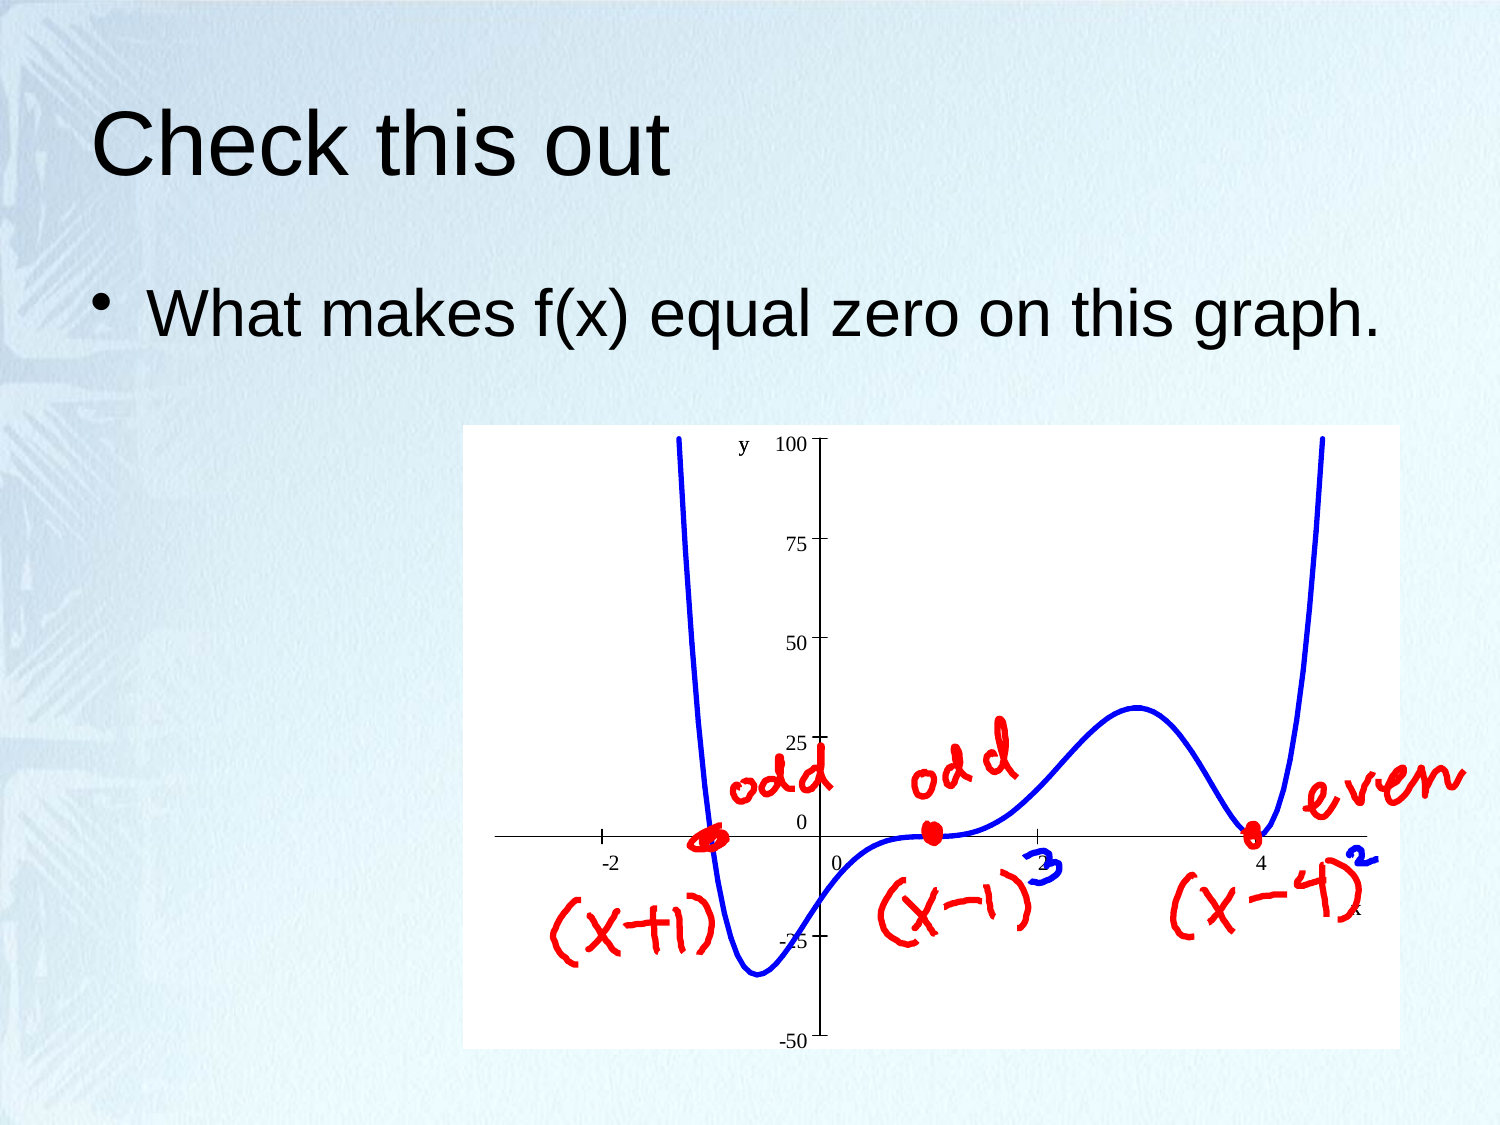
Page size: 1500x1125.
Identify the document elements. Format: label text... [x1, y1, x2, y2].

list What makes f(x) equal zero on this graph. [74, 262, 1426, 1006]
title Check this out [74, 44, 1426, 233]
picture [0, 0, 1500, 1125]
text_box [1404, 767, 1465, 797]
